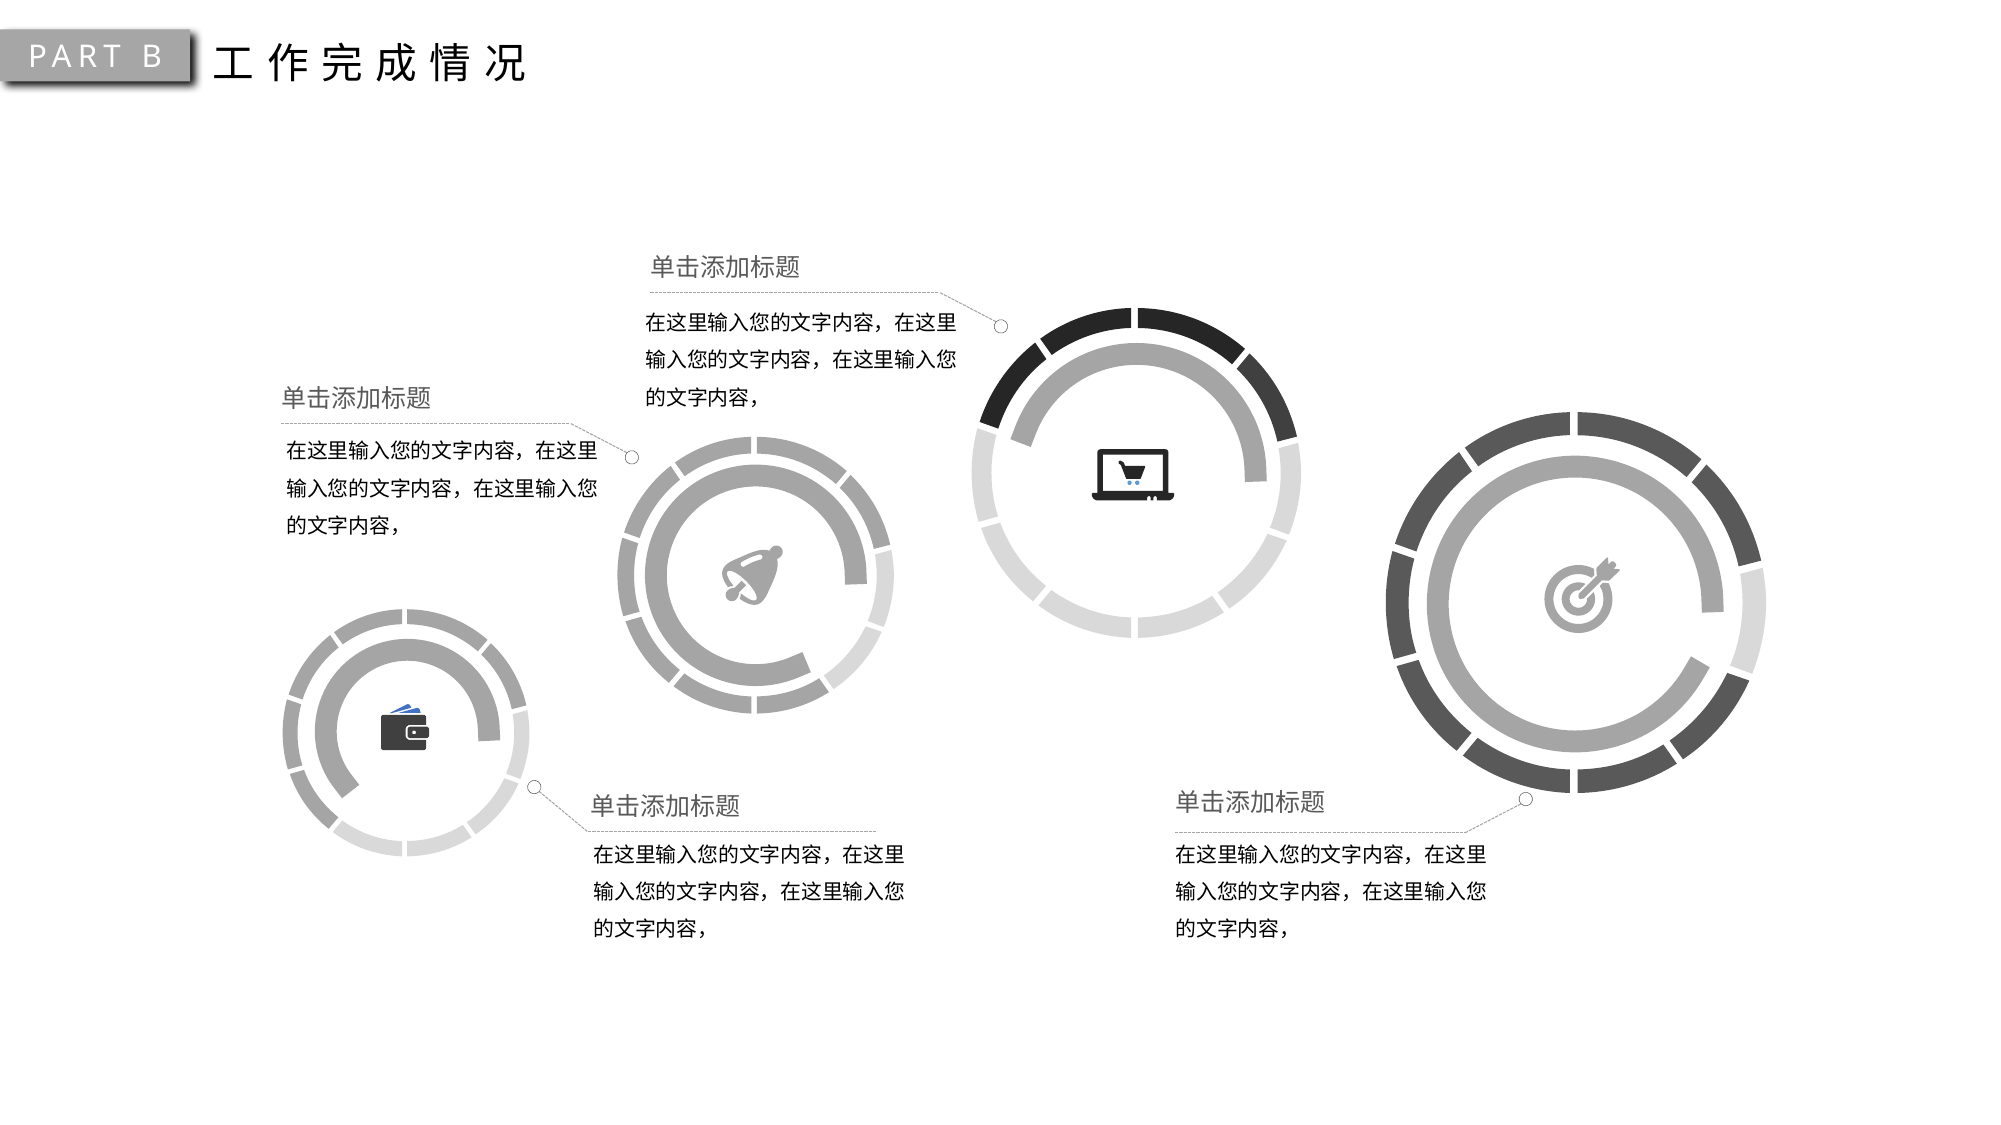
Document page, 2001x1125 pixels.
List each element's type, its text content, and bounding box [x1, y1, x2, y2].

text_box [971, 307, 1302, 638]
text_box 单击添加标题 [650, 257, 942, 282]
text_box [1072, 409, 1201, 537]
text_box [282, 609, 530, 857]
text_box 在这里输入您的文字内容，在这里输入您的文字内容，在这里输入您的文字内容， [1160, 821, 1517, 949]
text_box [527, 780, 877, 832]
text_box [361, 683, 448, 771]
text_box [650, 292, 1008, 334]
text_box PART B [0, 29, 191, 82]
text_box 单击添加标题 [877, 795, 882, 820]
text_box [1385, 412, 1767, 794]
text_box 在这里输入您的文字内容，在这里输入您的文字内容，在这里输入您的文字内容， [630, 289, 987, 417]
text_box 单击添加标题 [281, 388, 572, 413]
text_box 在这里输入您的文字内容，在这里输入您的文字内容，在这里输入您的文字内容， [578, 821, 935, 949]
text_box 工作完成情况 [198, 29, 541, 95]
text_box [702, 521, 810, 629]
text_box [1508, 523, 1656, 671]
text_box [617, 436, 894, 714]
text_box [281, 423, 639, 465]
text_box 在这里输入您的文字内容，在这里输入您的文字内容，在这里输入您的文字内容， [271, 418, 627, 546]
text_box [1175, 792, 1533, 833]
